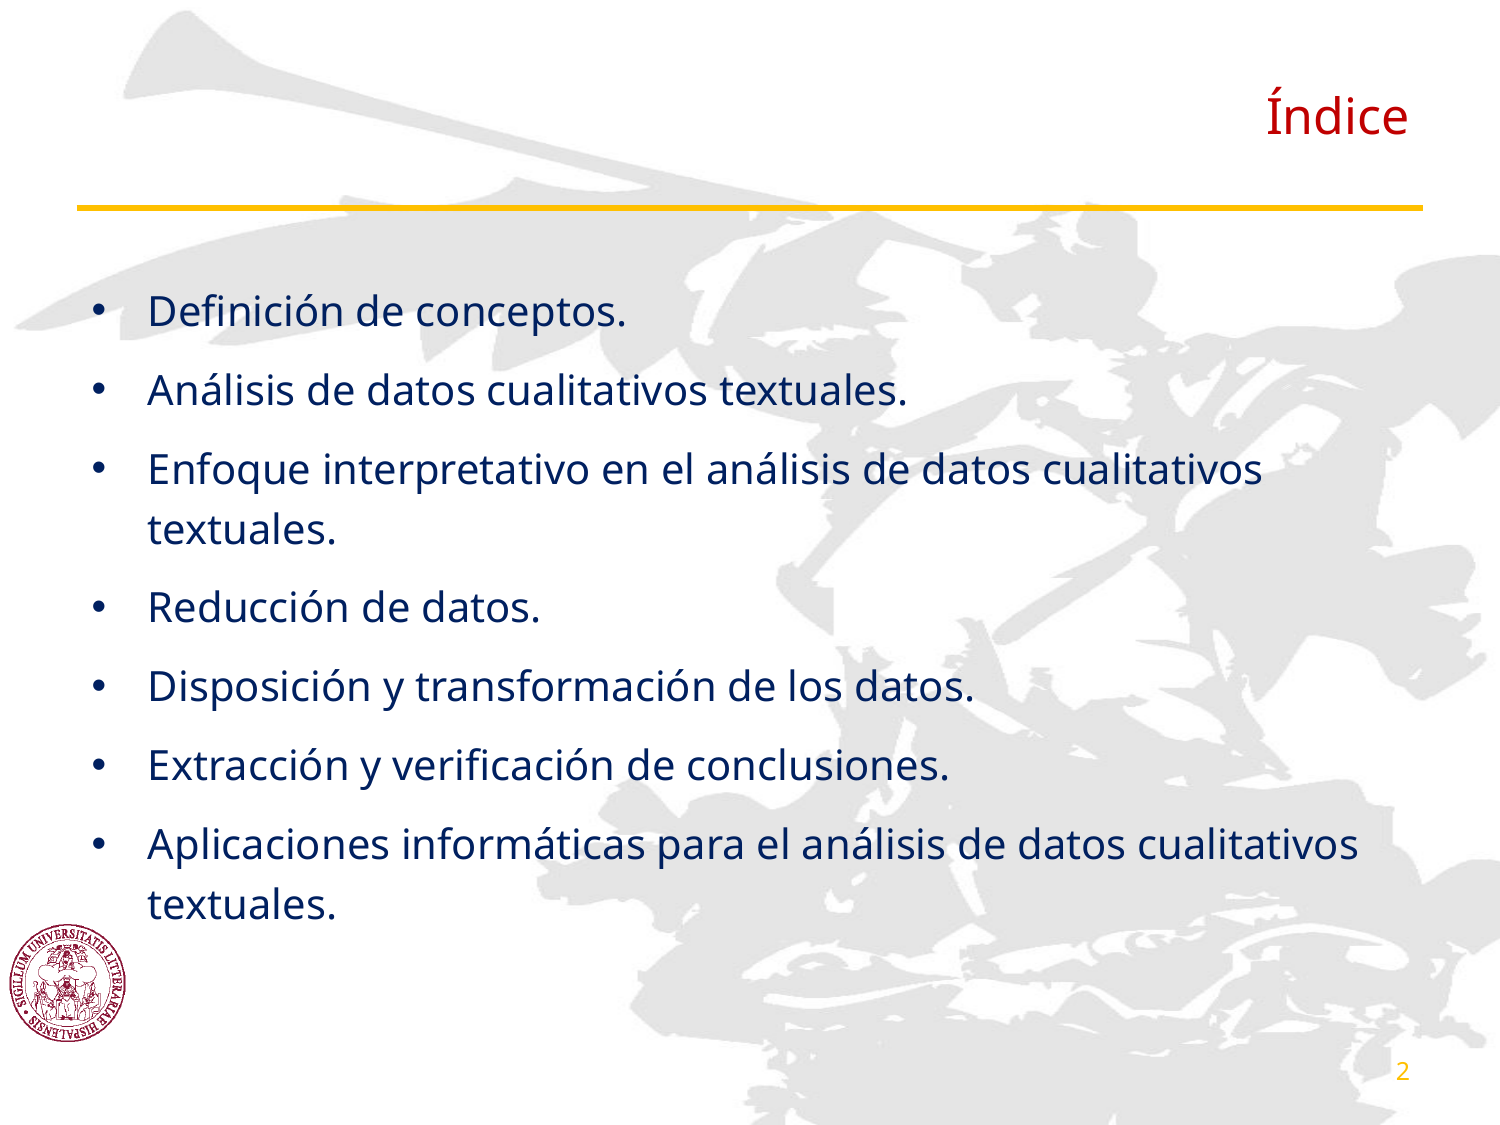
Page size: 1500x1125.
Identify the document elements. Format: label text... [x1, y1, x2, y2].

slide_number 2 [1074, 1042, 1425, 1103]
title Índice [75, 45, 1425, 185]
picture [0, 0, 1500, 1125]
list Definición de conceptos. Análisis de datos cualitativos textuales. Enfoque interpretativo en el análisis de datos cualitativos textuales. Reducción de datos. Disposición y transformación de los datos. Extracción y verificación de conclusiones. Aplicaciones informáticas para el análisis de datos cualitativos textuales. [76, 267, 1427, 1010]
